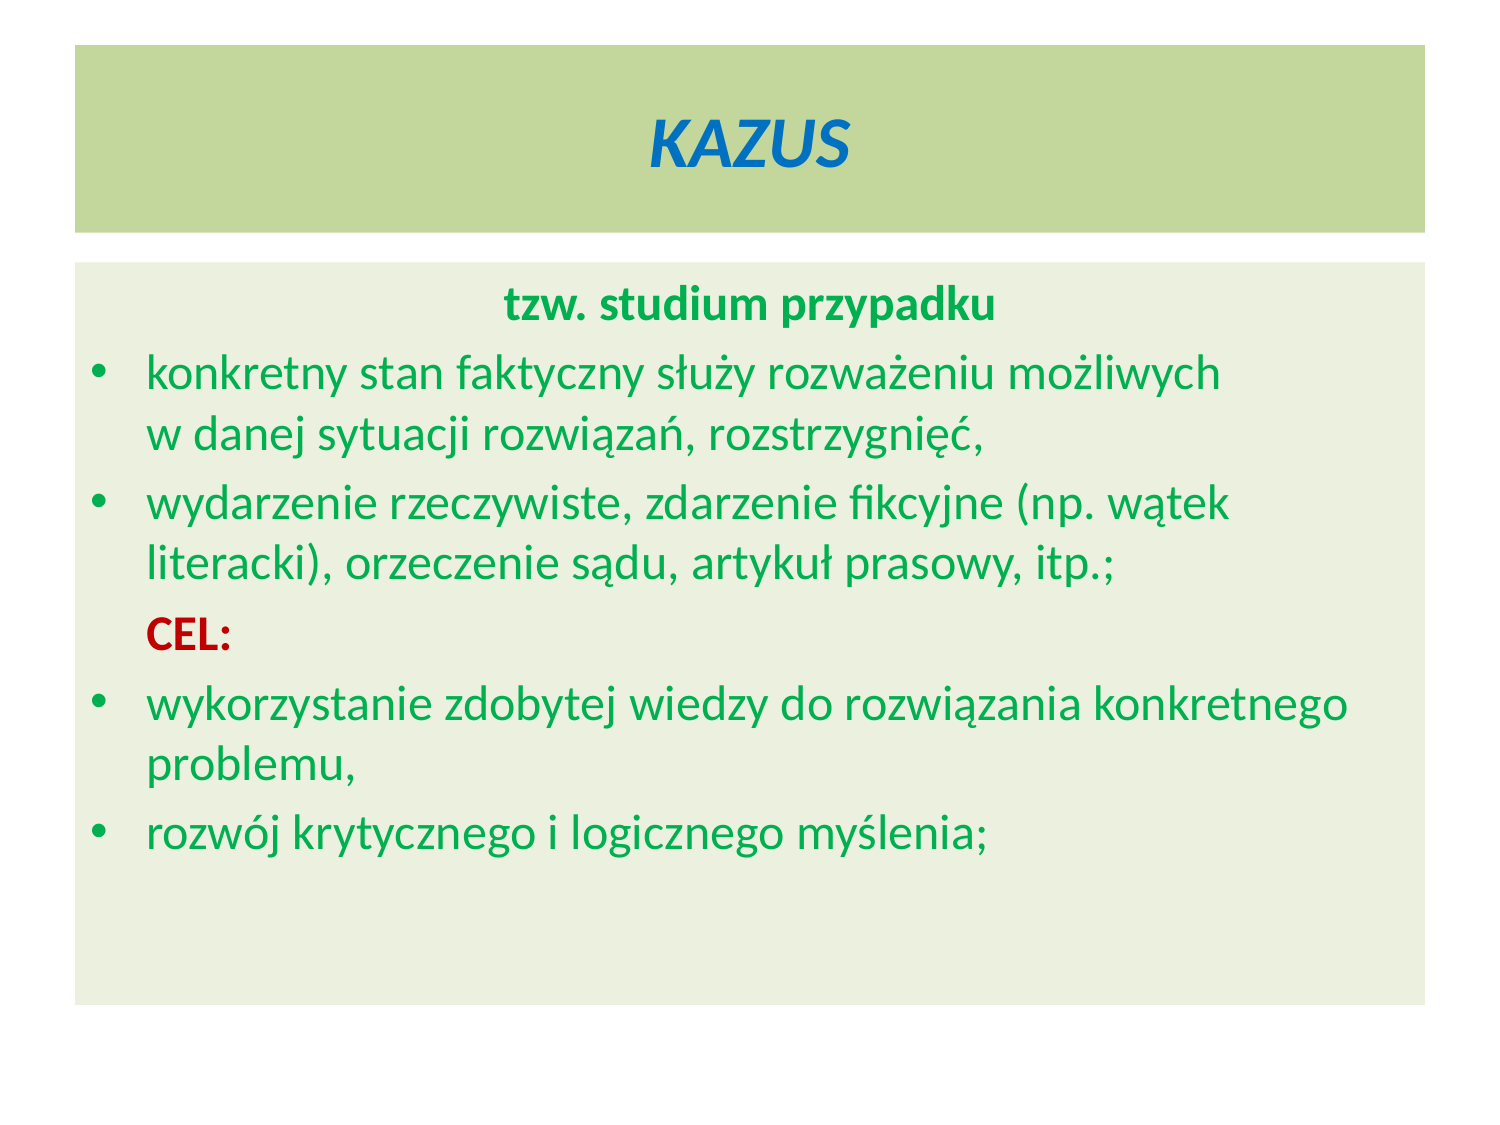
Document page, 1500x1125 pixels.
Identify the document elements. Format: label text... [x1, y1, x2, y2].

list tzw. studium przypadku konkretny stan faktyczny służy rozważeniu możliwych w danej sytuacji rozwiązań, rozstrzygnięć, wydarzenie rzeczywiste, zdarzenie fikcyjne (np. wątek literacki), orzeczenie sądu, artykuł prasowy, itp.; CEL: wykorzystanie zdobytej wiedzy do rozwiązania konkretnego problemu, rozwój krytycznego i logicznego myślenia; [75, 262, 1425, 1005]
title KAZUS [75, 45, 1425, 233]
